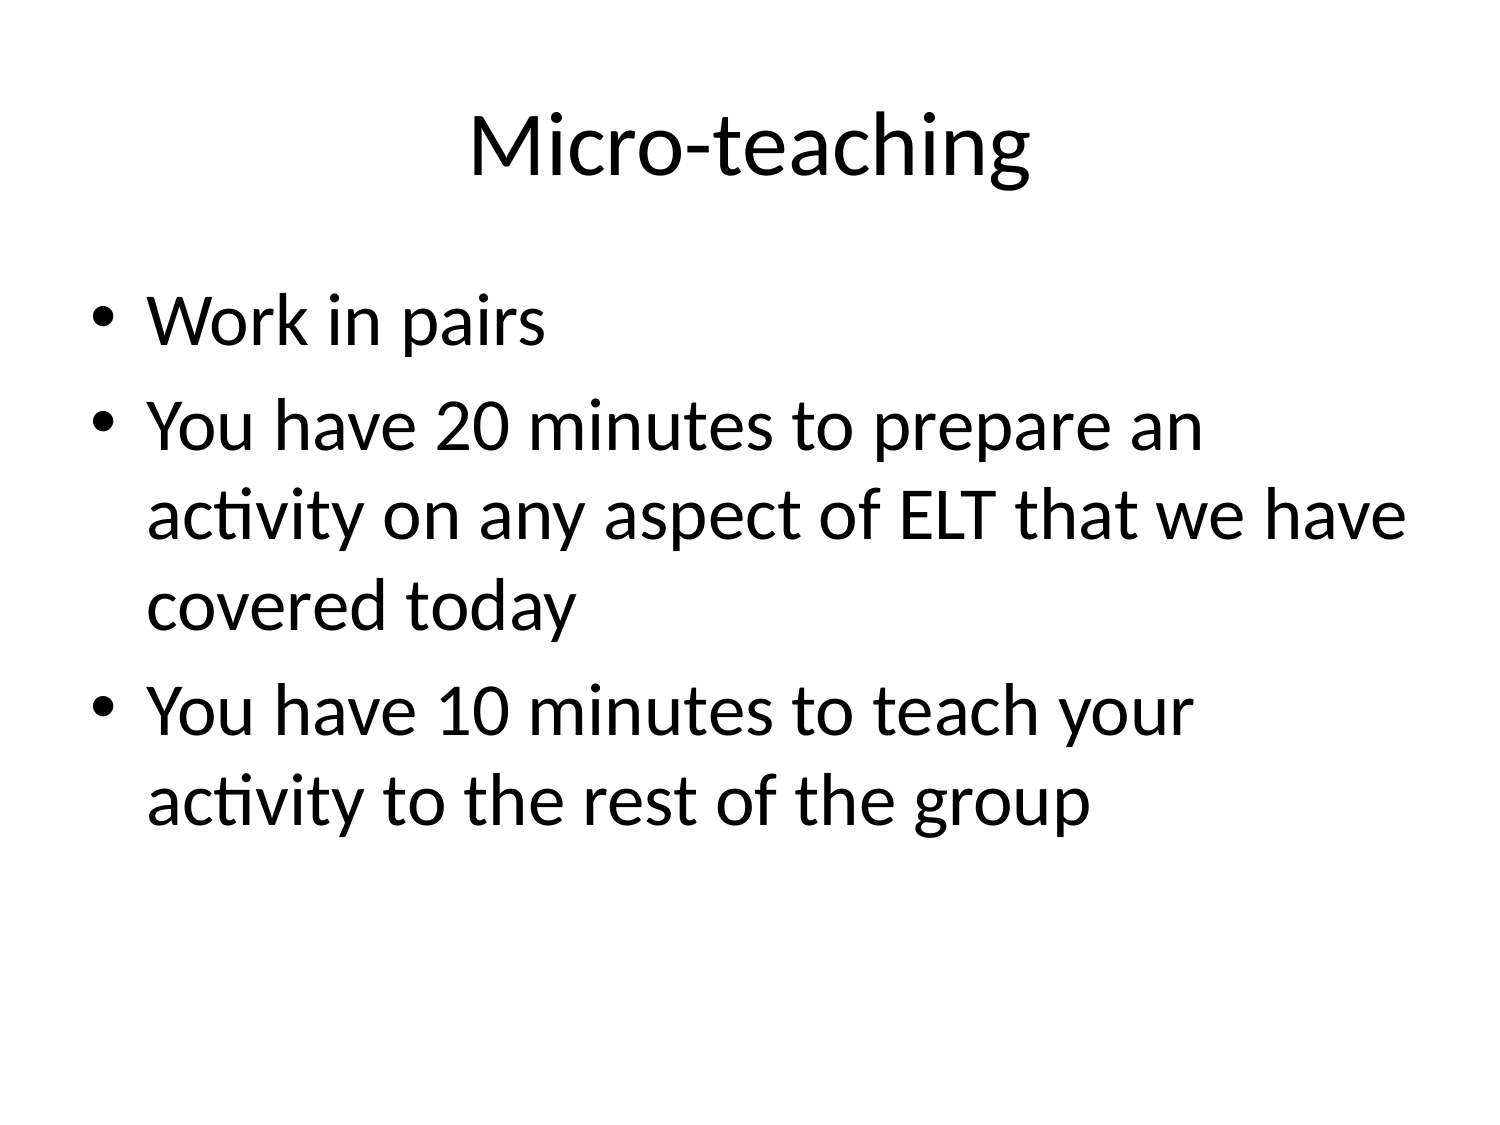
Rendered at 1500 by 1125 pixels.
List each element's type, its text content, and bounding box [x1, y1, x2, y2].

title Micro-teaching [75, 45, 1425, 233]
list Work in pairs You have 20 minutes to prepare an activity on any aspect of ELT that we have covered today You have 10 minutes to teach your activity to the rest of the group [75, 262, 1425, 1005]
